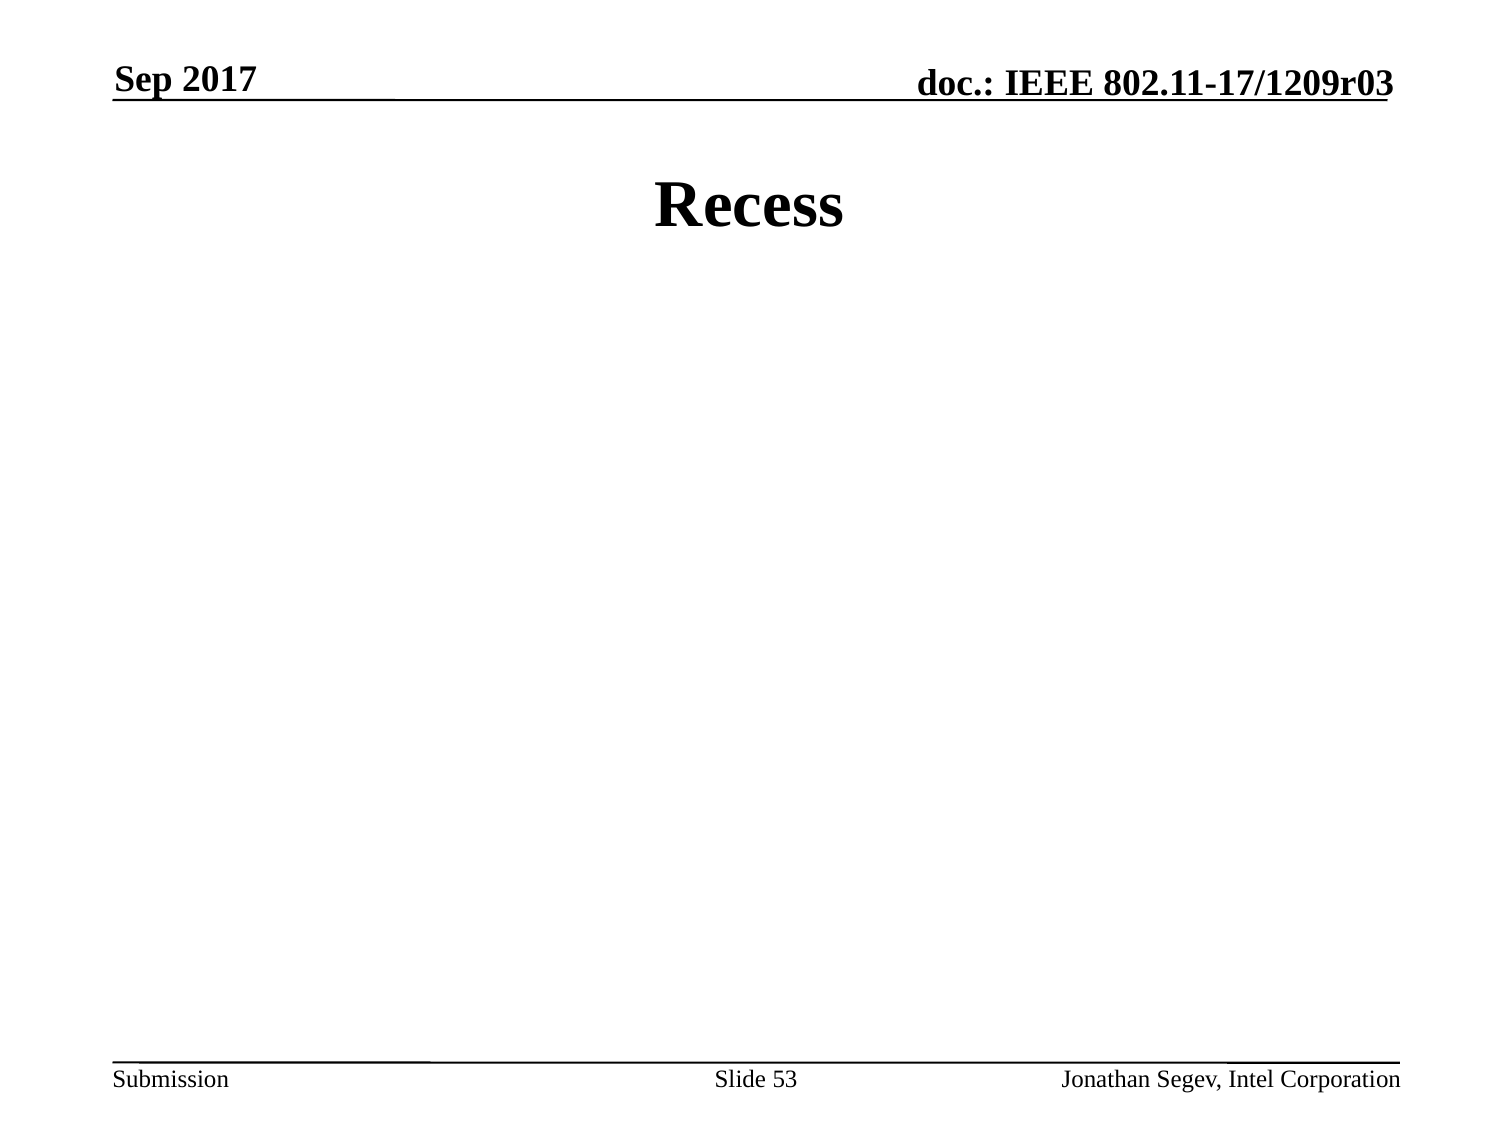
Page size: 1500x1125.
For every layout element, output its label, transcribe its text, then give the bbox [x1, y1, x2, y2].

footer Jonathan Segev, Intel Corporation [878, 1061, 1402, 1093]
title Recess [112, 112, 1388, 288]
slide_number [114, 54, 423, 100]
slide_number Slide 53 [712, 1061, 800, 1123]
